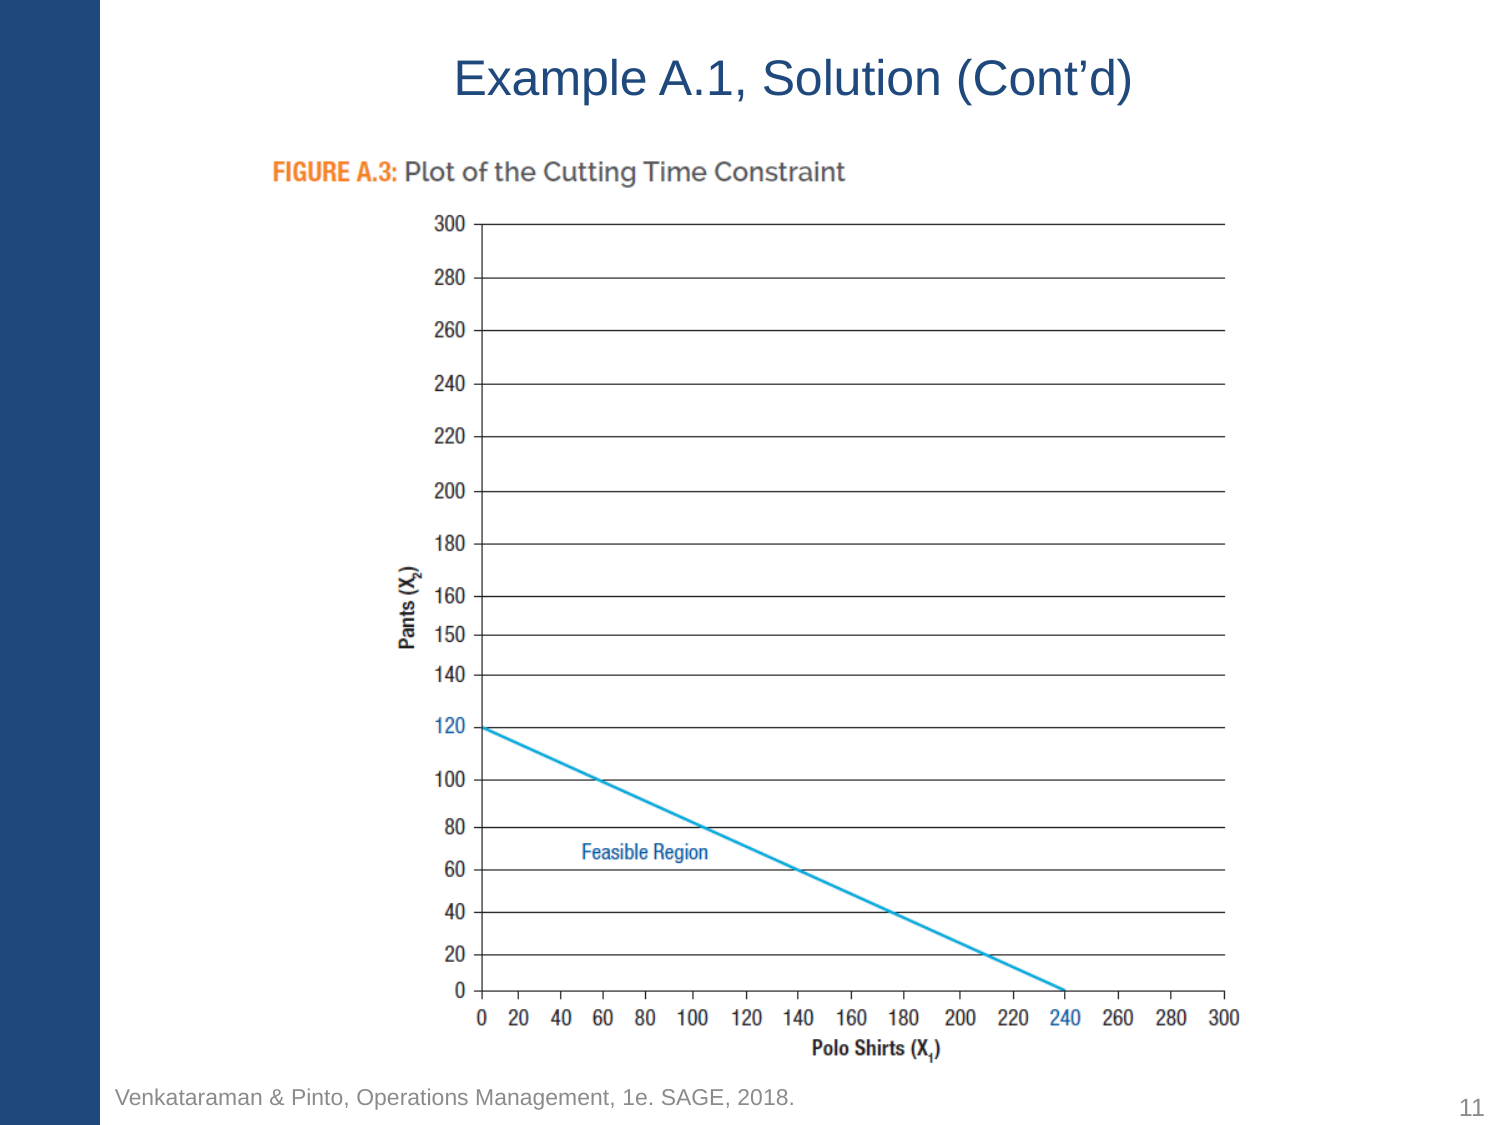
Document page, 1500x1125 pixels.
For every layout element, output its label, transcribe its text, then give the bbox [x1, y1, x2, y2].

footer Venkataraman & Pinto, Operations Management, 1e. SAGE, 2018. [99, 1074, 1250, 1124]
picture [262, 149, 1326, 1074]
title Example A.1, Solution (Cont’d) [162, 12, 1425, 138]
slide_number 11 [1425, 1087, 1500, 1125]
